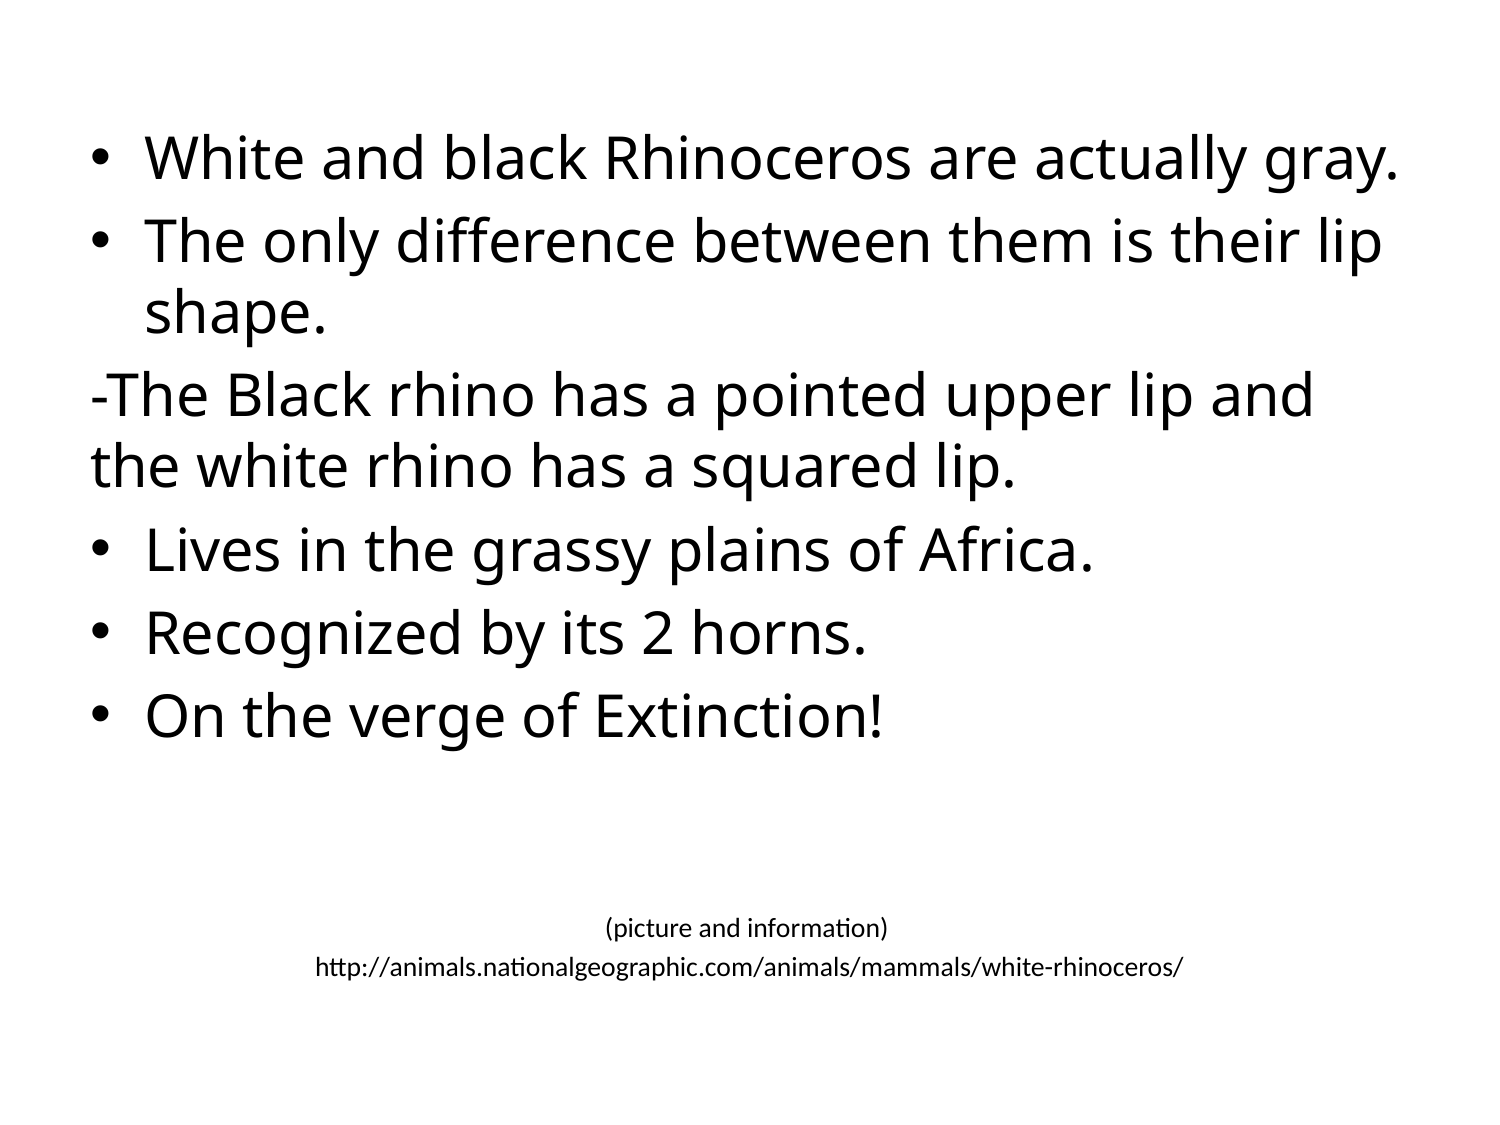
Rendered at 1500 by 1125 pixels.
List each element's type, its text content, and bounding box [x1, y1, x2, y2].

list White and black Rhinoceros are actually gray. The only difference between them is their lip shape. -The Black rhino has a pointed upper lip and the white rhino has a squared lip. Lives in the grassy plains of Africa. Recognized by its 2 horns. On the verge of Extinction! (picture and information) http://animals.nationalgeographic.com/animals/mammals/white-rhinoceros/ [75, 112, 1425, 1005]
